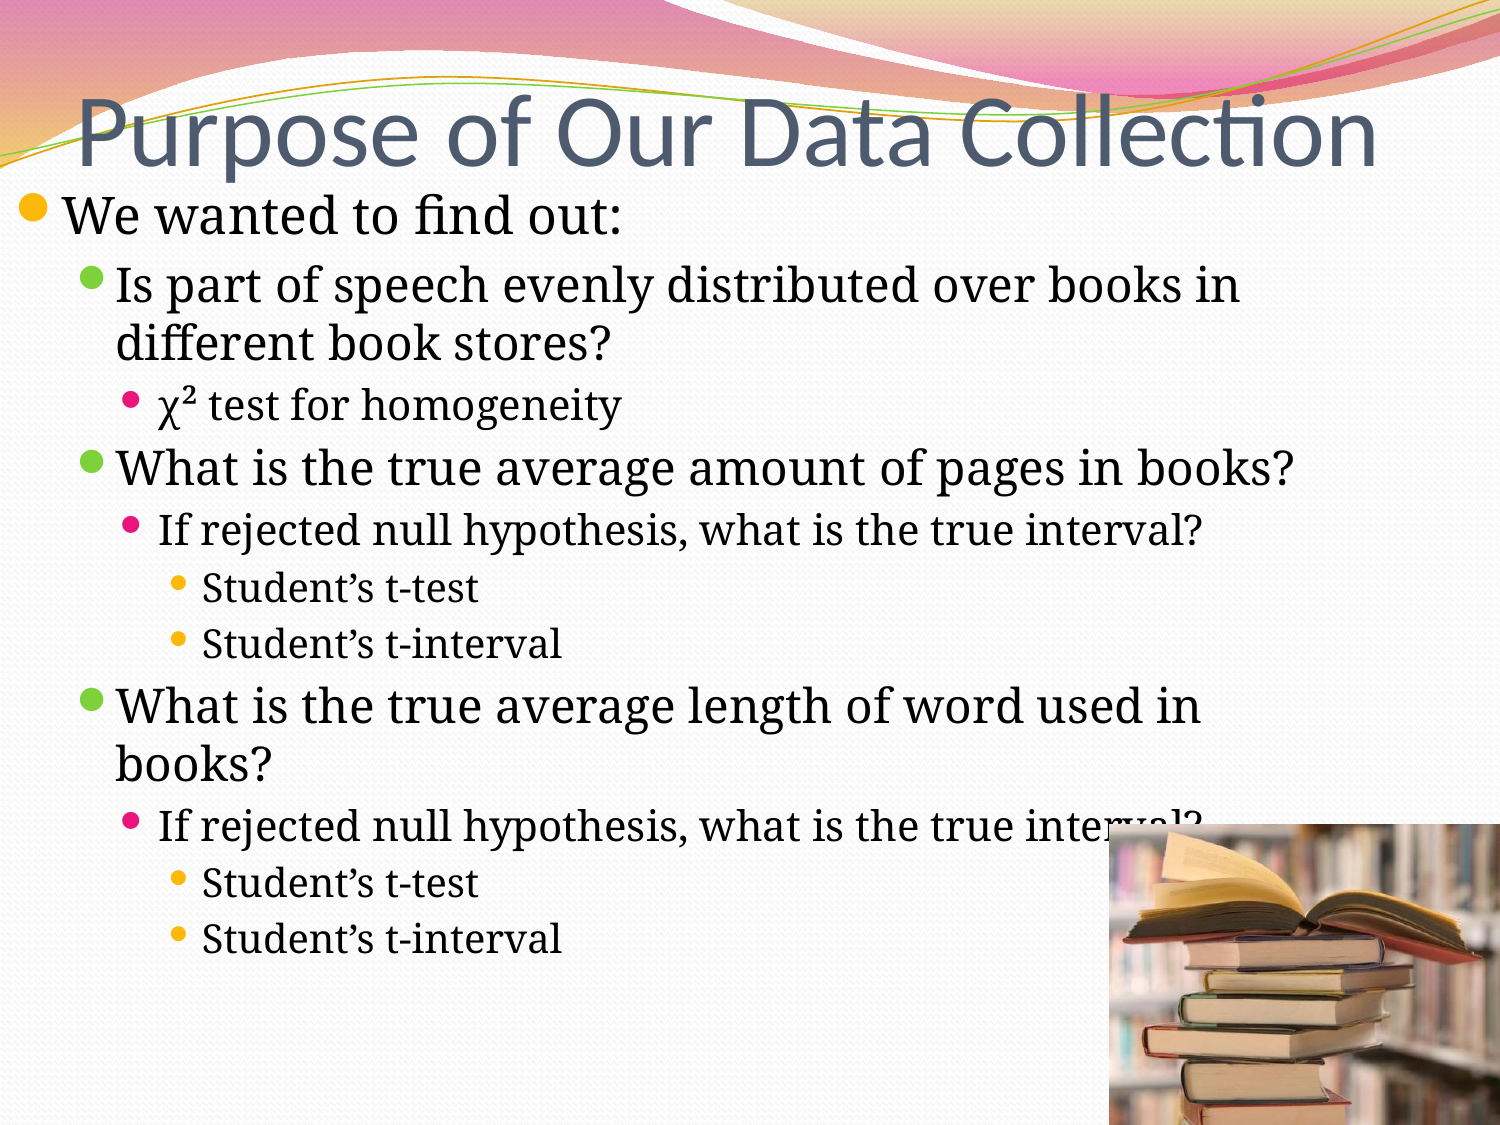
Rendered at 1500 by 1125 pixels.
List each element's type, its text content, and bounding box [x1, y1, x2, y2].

title Purpose of Our Data Collection [75, 0, 1425, 188]
picture [1109, 824, 1500, 1125]
list We wanted to find out: Is part of speech evenly distributed over books in different book stores? χ² test for homogeneity What is the true average amount of pages in books? If rejected null hypothesis, what is the true interval? Student’s t-test Student’s t-interval What is the true average length of word used in books? If rejected null hypothesis, what is the true interval? Student’s t-test Student’s t-interval [0, 174, 1350, 983]
